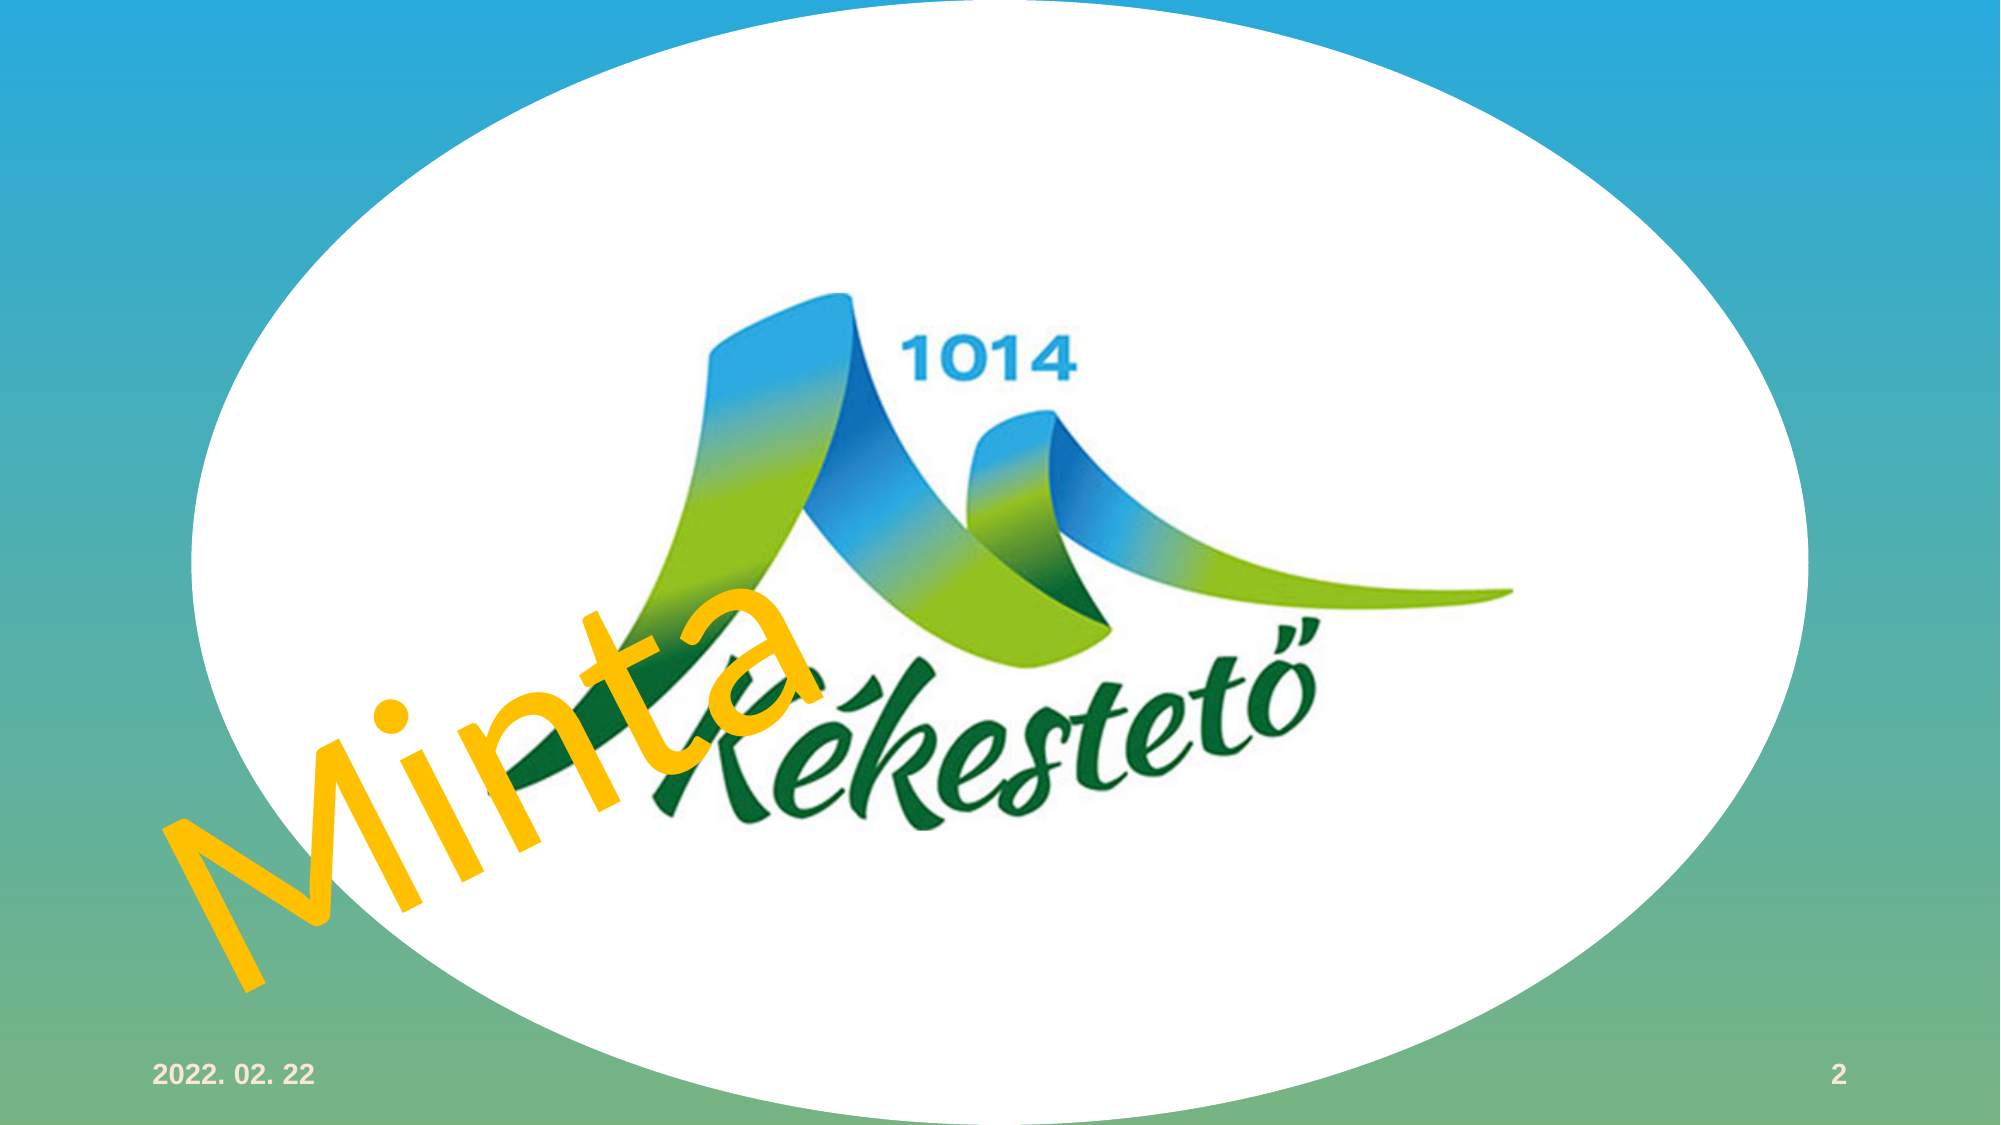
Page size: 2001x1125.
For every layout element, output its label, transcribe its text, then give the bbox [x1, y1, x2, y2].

slide_number 2022. 02. 22 [137, 1042, 191, 1103]
slide_number 2 [1809, 1042, 1863, 1103]
text_box Minta [77, 691, 191, 970]
picture [191, 0, 1809, 1125]
